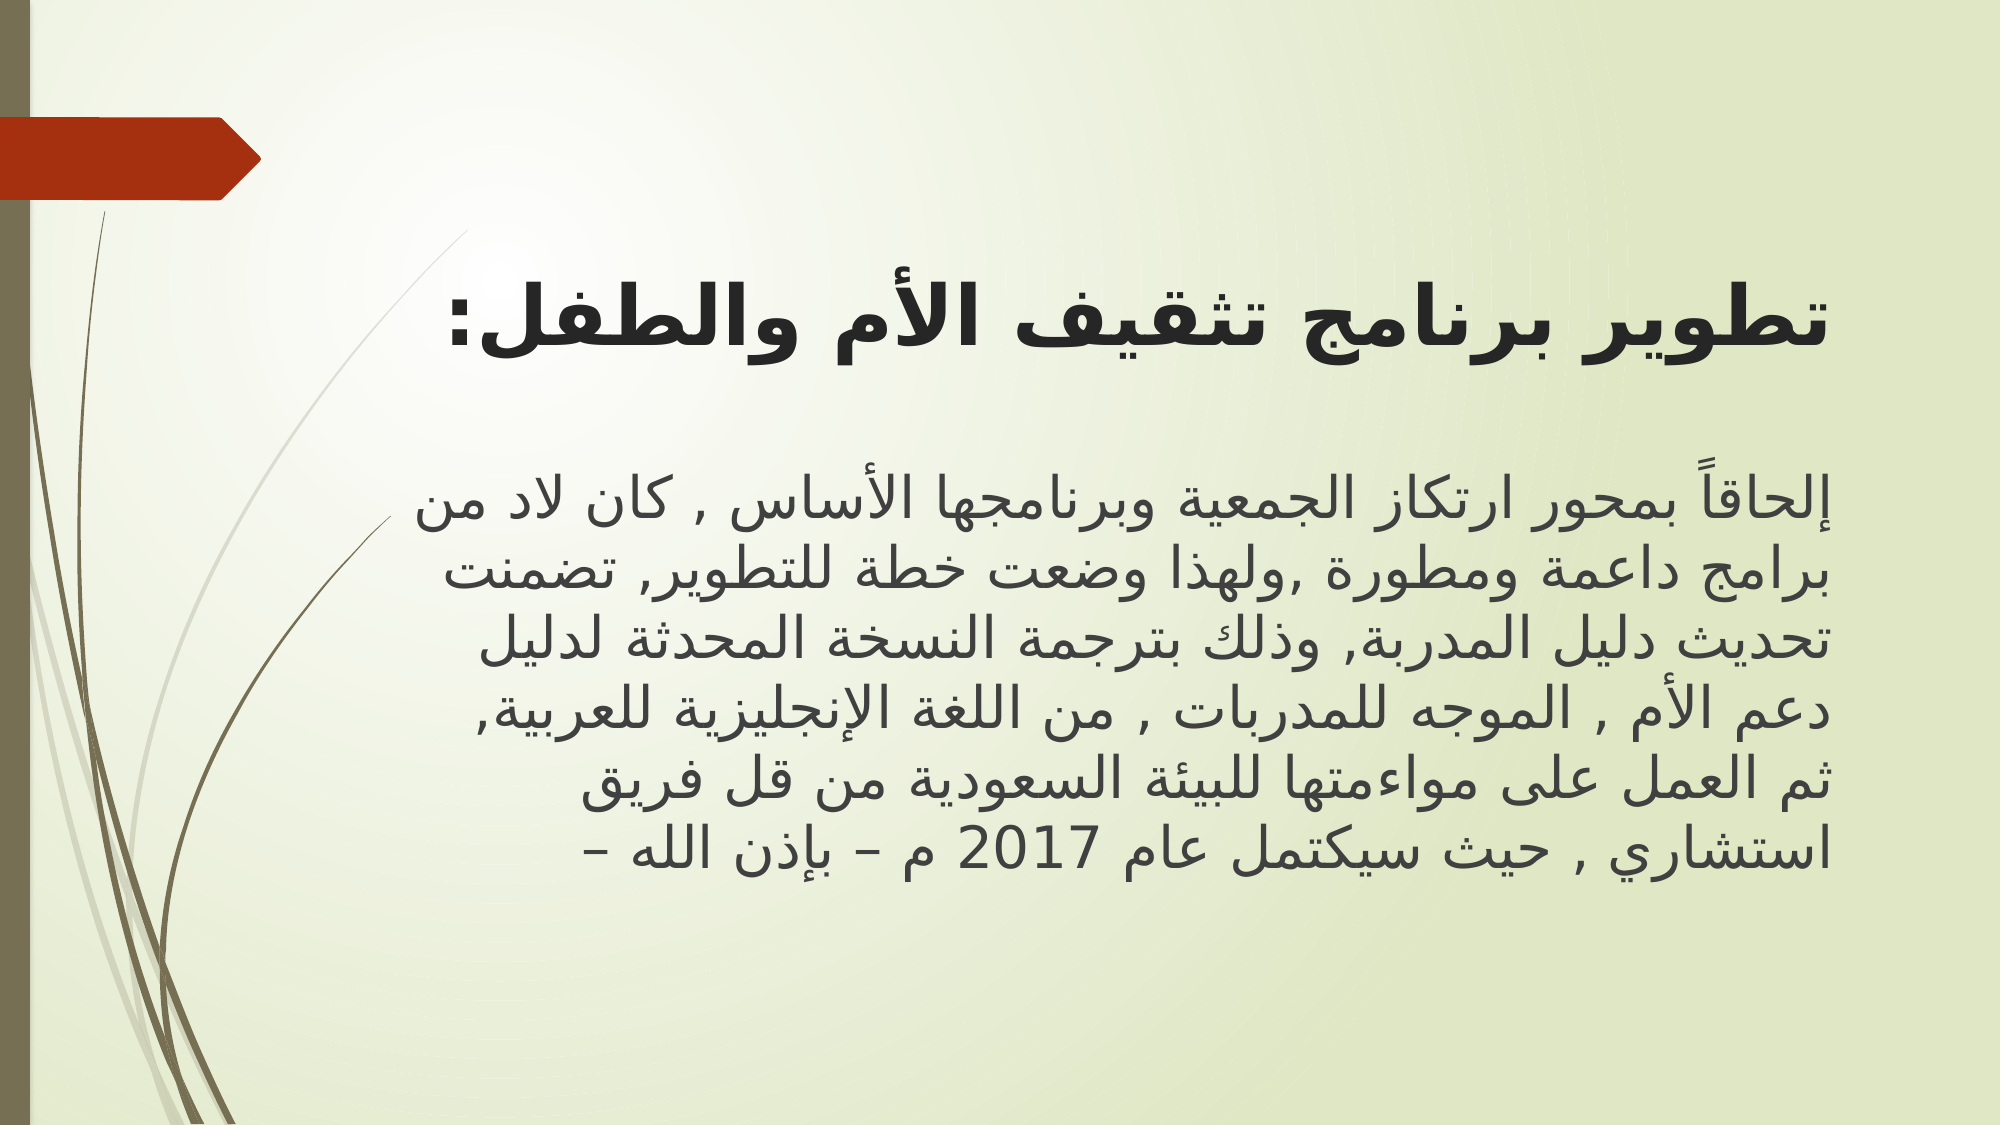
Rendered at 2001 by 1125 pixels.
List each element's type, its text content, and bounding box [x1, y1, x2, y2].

title تطوير برنامج تثقيف الأم والطفل: [387, 254, 1850, 436]
list إلحاقاً بمحور ارتكاز الجمعية وبرنامجها الأساس , كان لاد من برامج داعمة ومطورة ,ولهذا وضعت خطة للتطوير, تضمنت تحديث دليل المدربة, وذلك بترجمة النسخة المحدثة لدليل دعم الأم , الموجه للمدربات , من اللغة الإنجليزية للعربية, ثم العمل على مواءمتها للبيئة السعودية من قل فريق استشاري , حيث سيكتمل عام 2017 م – بإذن الله – [386, 453, 1850, 1073]
